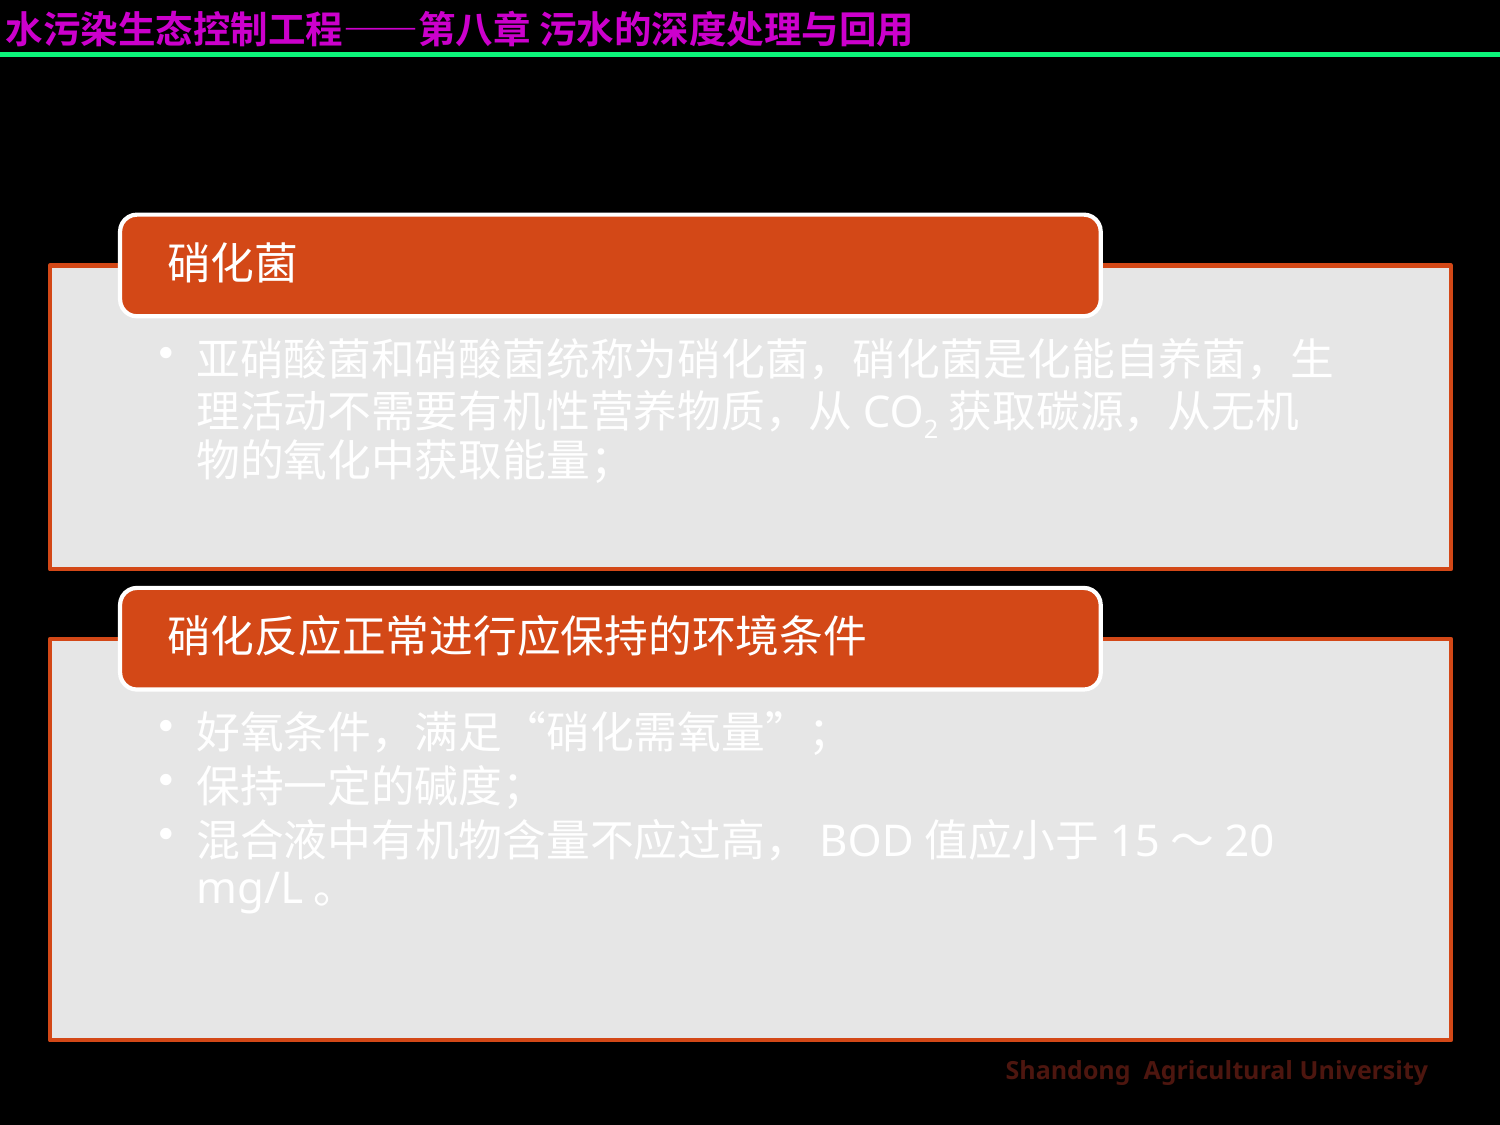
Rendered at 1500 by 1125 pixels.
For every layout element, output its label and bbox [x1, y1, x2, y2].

list [49, 196, 1452, 1059]
